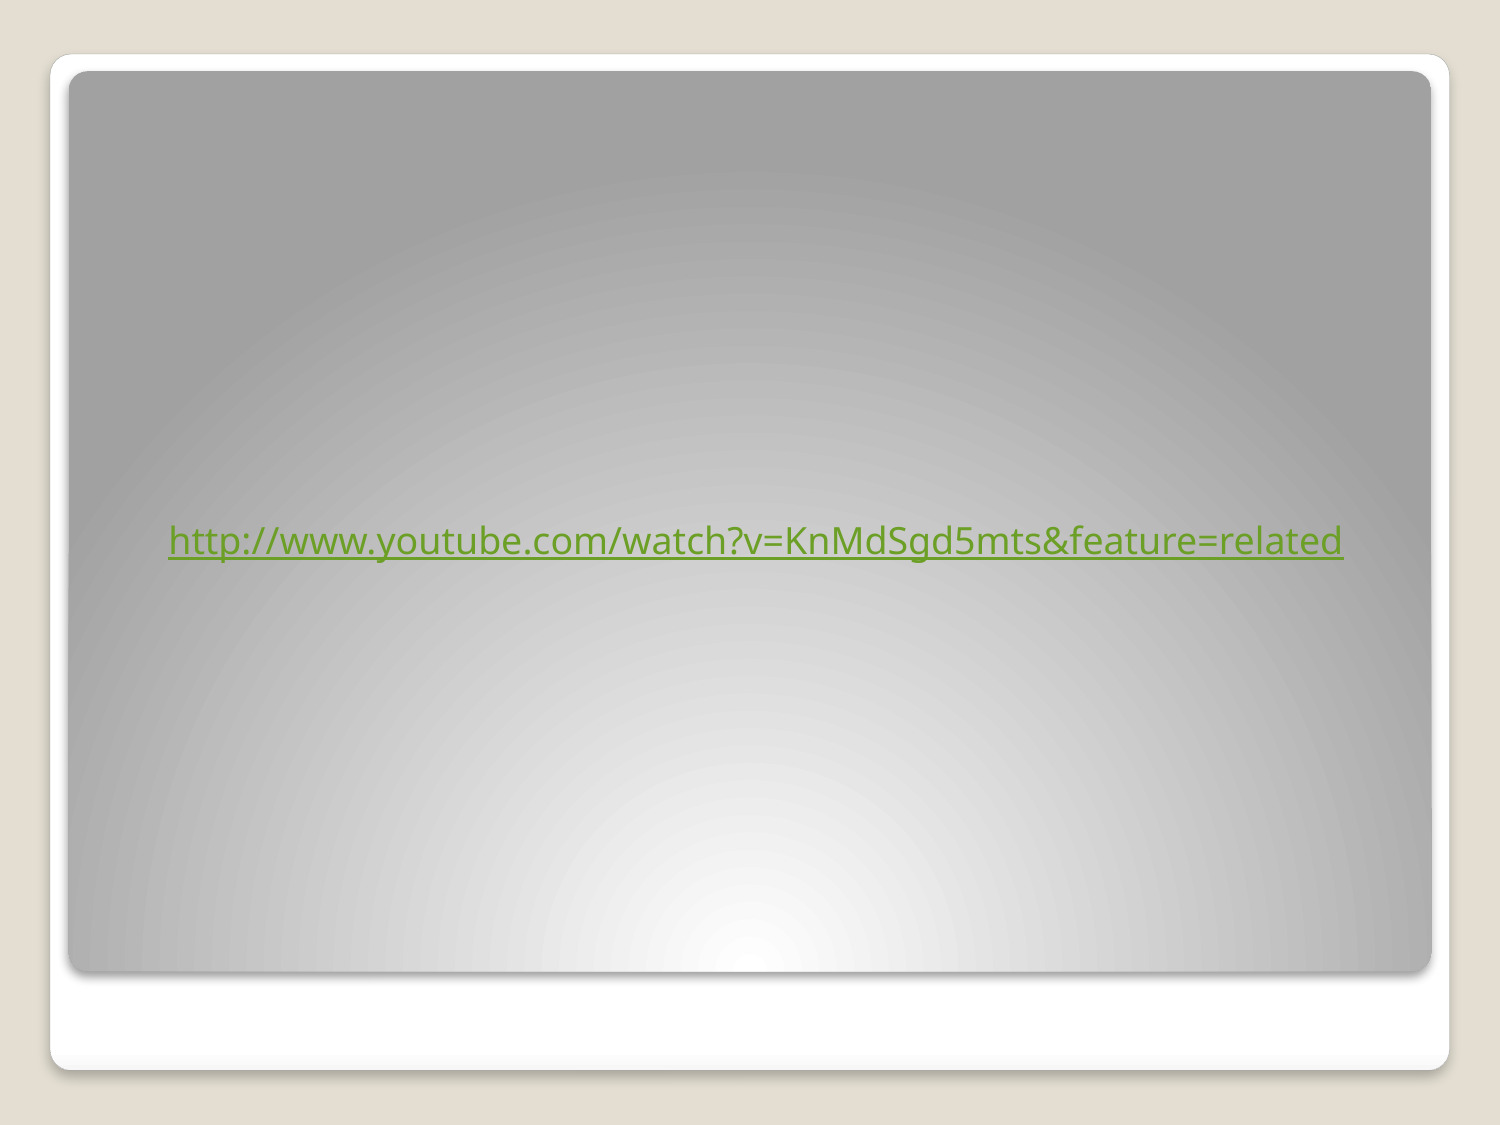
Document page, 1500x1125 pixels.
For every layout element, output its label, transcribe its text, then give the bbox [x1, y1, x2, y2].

text_box http://www.youtube.com/watch?v=KnMdSgd5mts&feature=related [99, 509, 1413, 621]
